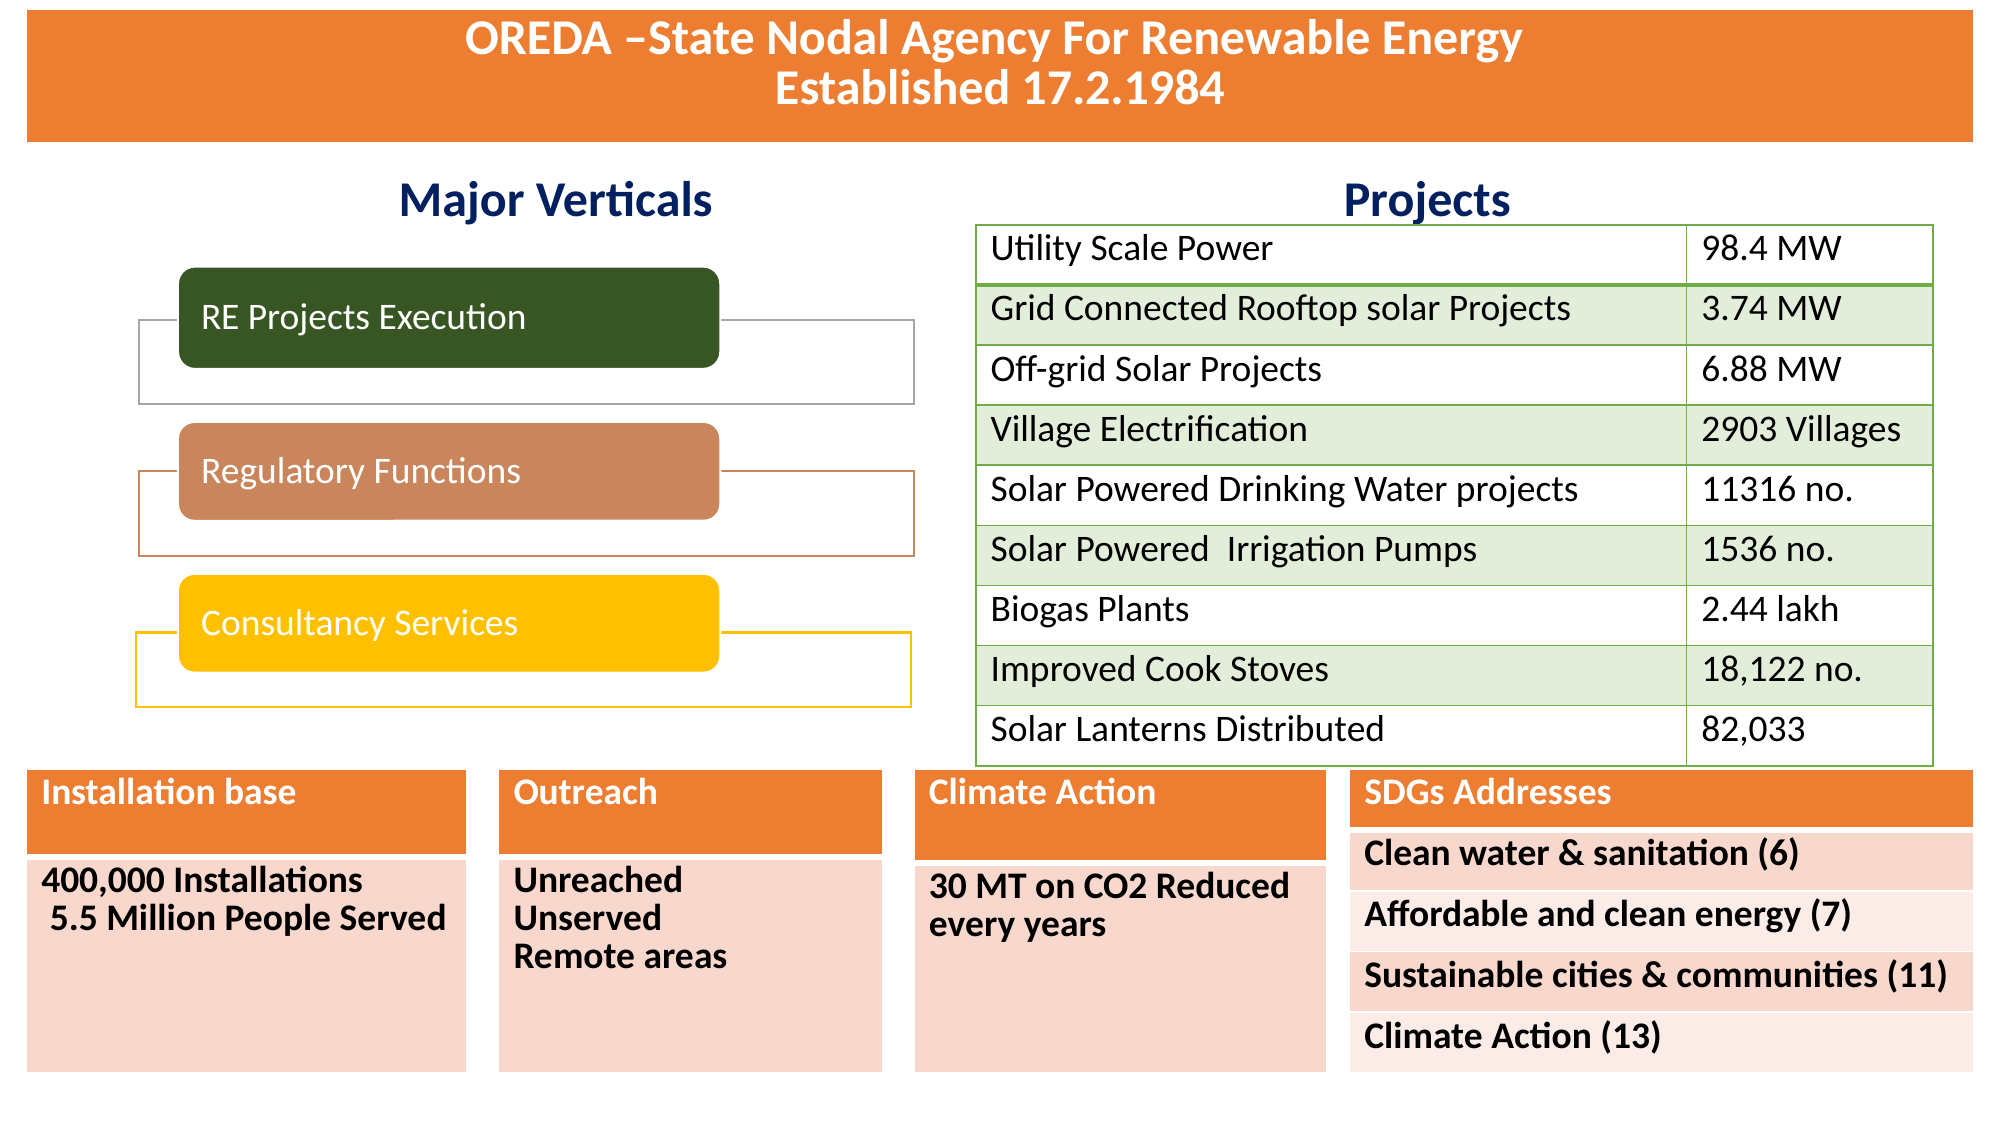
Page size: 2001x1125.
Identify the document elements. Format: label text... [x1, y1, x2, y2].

table_header OREDA –State Nodal Agency For Renewable Energy Established 17.2.1984 [27, 10, 1973, 142]
table_header 98.4 MW [1687, 226, 1932, 283]
table_cell 2.44 lakh [1687, 586, 1932, 645]
table_header Utility Scale Power [977, 226, 1686, 283]
table_cell Off-grid Solar Projects [977, 346, 1686, 404]
table_cell Biogas Plants [977, 586, 1686, 645]
table_header Installation base [27, 770, 466, 854]
table_header Outreach [499, 770, 882, 854]
text_box [135, 631, 912, 708]
table_cell 400,000 Installations 5.5 Million People Served [27, 860, 466, 1072]
table_header SDGs Addresses [1350, 770, 1973, 827]
table_cell Village Electrification [977, 406, 1686, 464]
table_cell Climate Action (13) [1350, 1013, 1973, 1072]
table_cell 30 MT on CO2 Reduced every years [915, 866, 1326, 1072]
table_cell Affordable and clean energy (7) [1350, 892, 1973, 951]
table_cell Solar Lanterns Distributed [977, 706, 1686, 765]
table_cell 11316 no. [1687, 466, 1932, 525]
table_cell 82,033 [1687, 706, 1932, 765]
table_cell Unreached Unserved Remote areas [499, 860, 882, 1072]
table_cell 2903 Villages [1687, 406, 1932, 464]
text_box Major Verticals Projects [84, 159, 1916, 1125]
table_cell Sustainable cities & communities (11) [1350, 952, 1973, 1011]
table_cell Solar Powered Irrigation Pumps [977, 526, 1686, 585]
table_cell Grid Connected Rooftop solar Projects [977, 287, 1686, 344]
table_cell Solar Powered Drinking Water projects [977, 466, 1686, 525]
table_cell 6.88 MW [1687, 346, 1932, 404]
table_cell 3.74 MW [1687, 287, 1932, 344]
table_cell 1536 no. [1687, 526, 1932, 585]
table_cell Improved Cook Stoves [977, 646, 1686, 705]
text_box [139, 266, 915, 673]
table_header Climate Action [915, 770, 1326, 860]
table_cell Clean water & sanitation (6) [1350, 833, 1973, 890]
table_cell 18,122 no. [1687, 646, 1932, 705]
